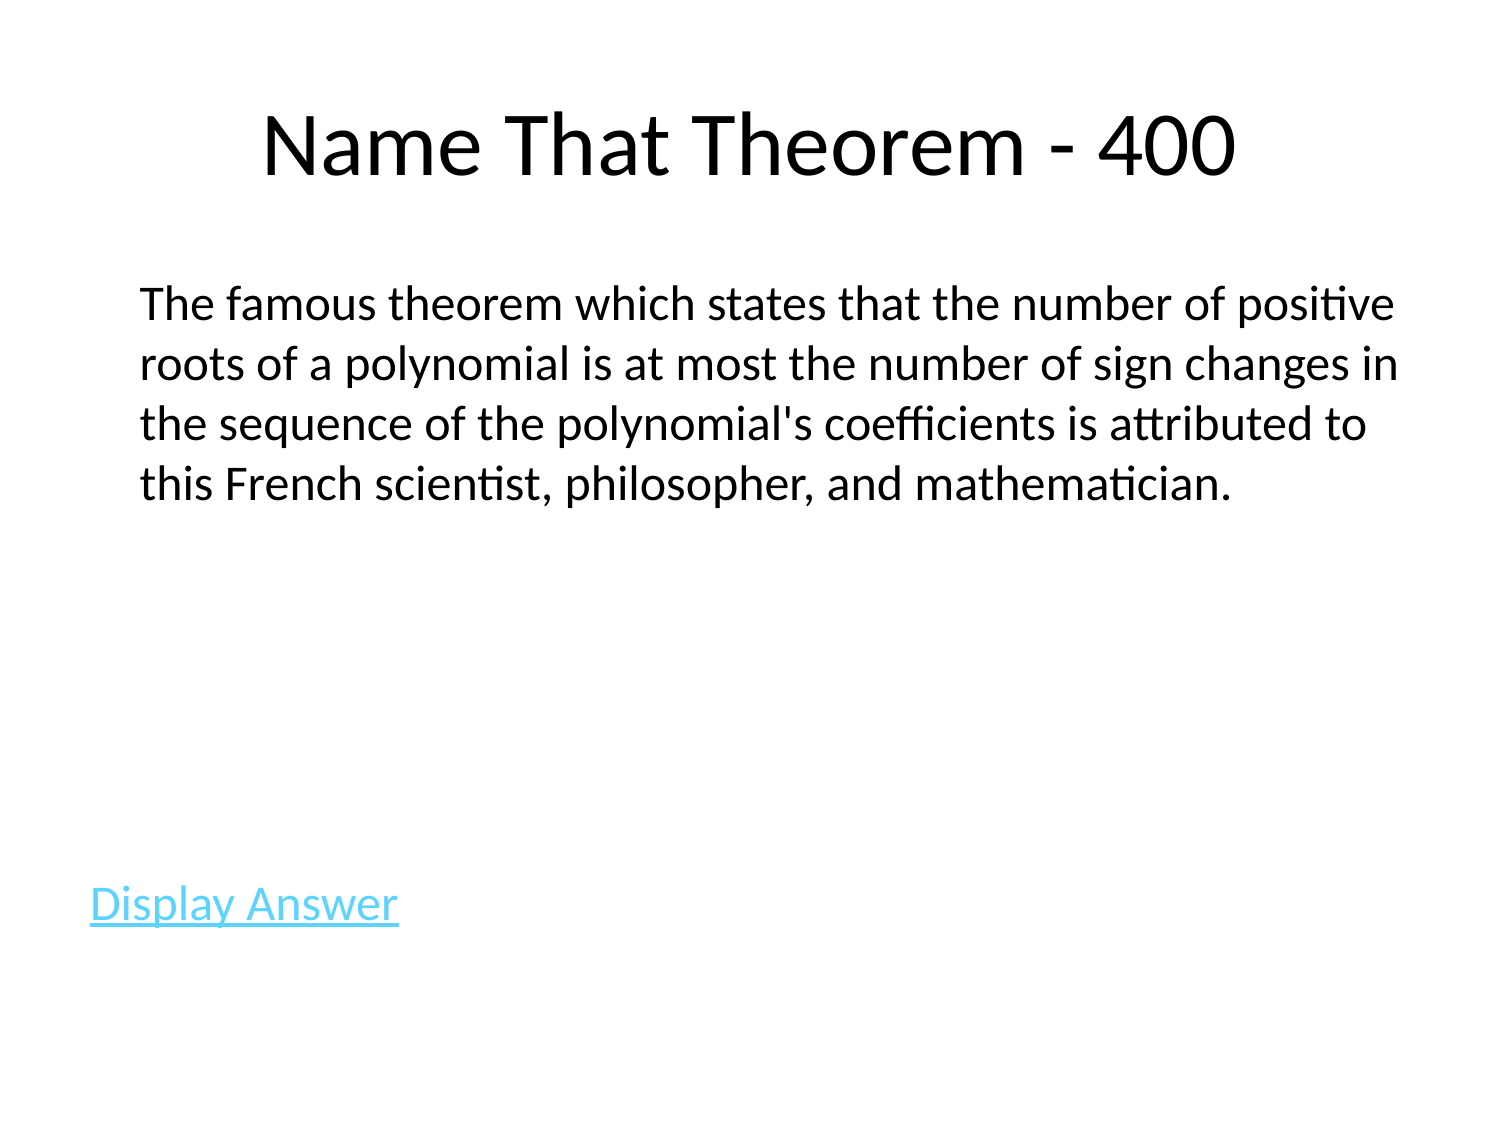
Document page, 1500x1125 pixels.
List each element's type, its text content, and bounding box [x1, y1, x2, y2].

title Name That Theorem - 400 [75, 45, 1425, 233]
list The famous theorem which states that the number of positive roots of a polynomial is at most the number of sign changes in the sequence of the polynomial's coefficients is attributed to this French scientist, philosopher, and mathematician. Display Answer [75, 262, 1425, 1005]
